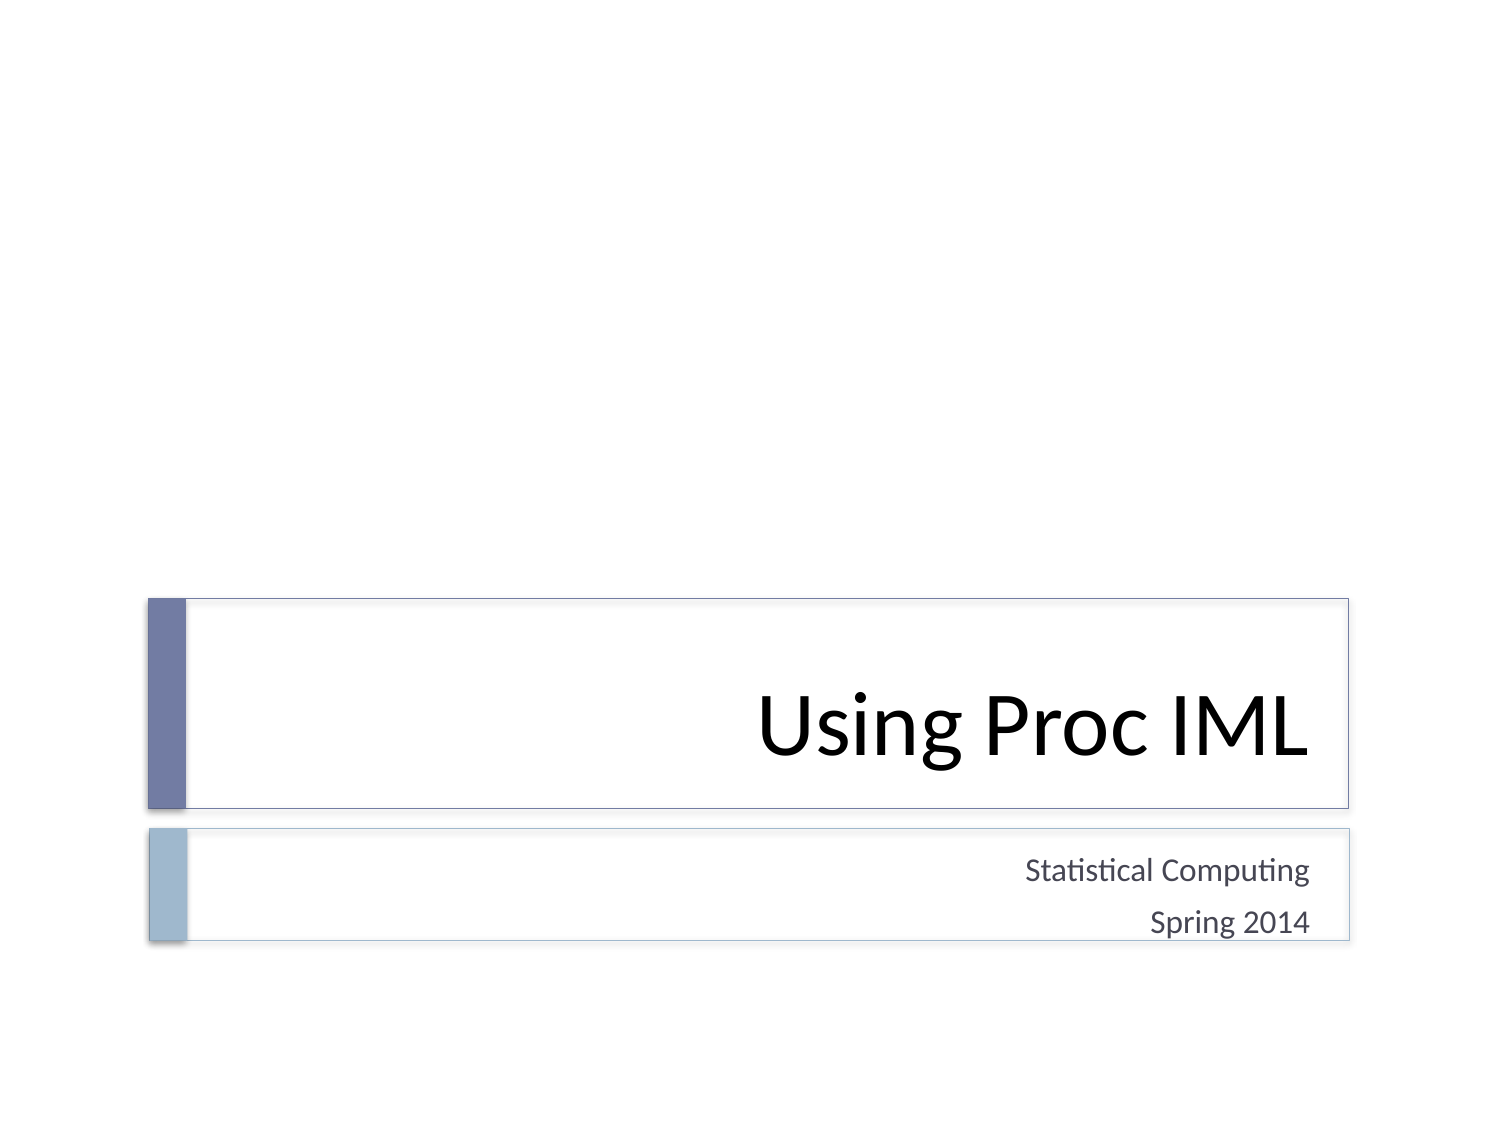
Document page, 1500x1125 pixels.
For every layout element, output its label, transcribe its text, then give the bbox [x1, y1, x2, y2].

title Using Proc IML [200, 637, 1325, 800]
subtitle Statistical Computing Spring 2014 [200, 840, 1325, 929]
